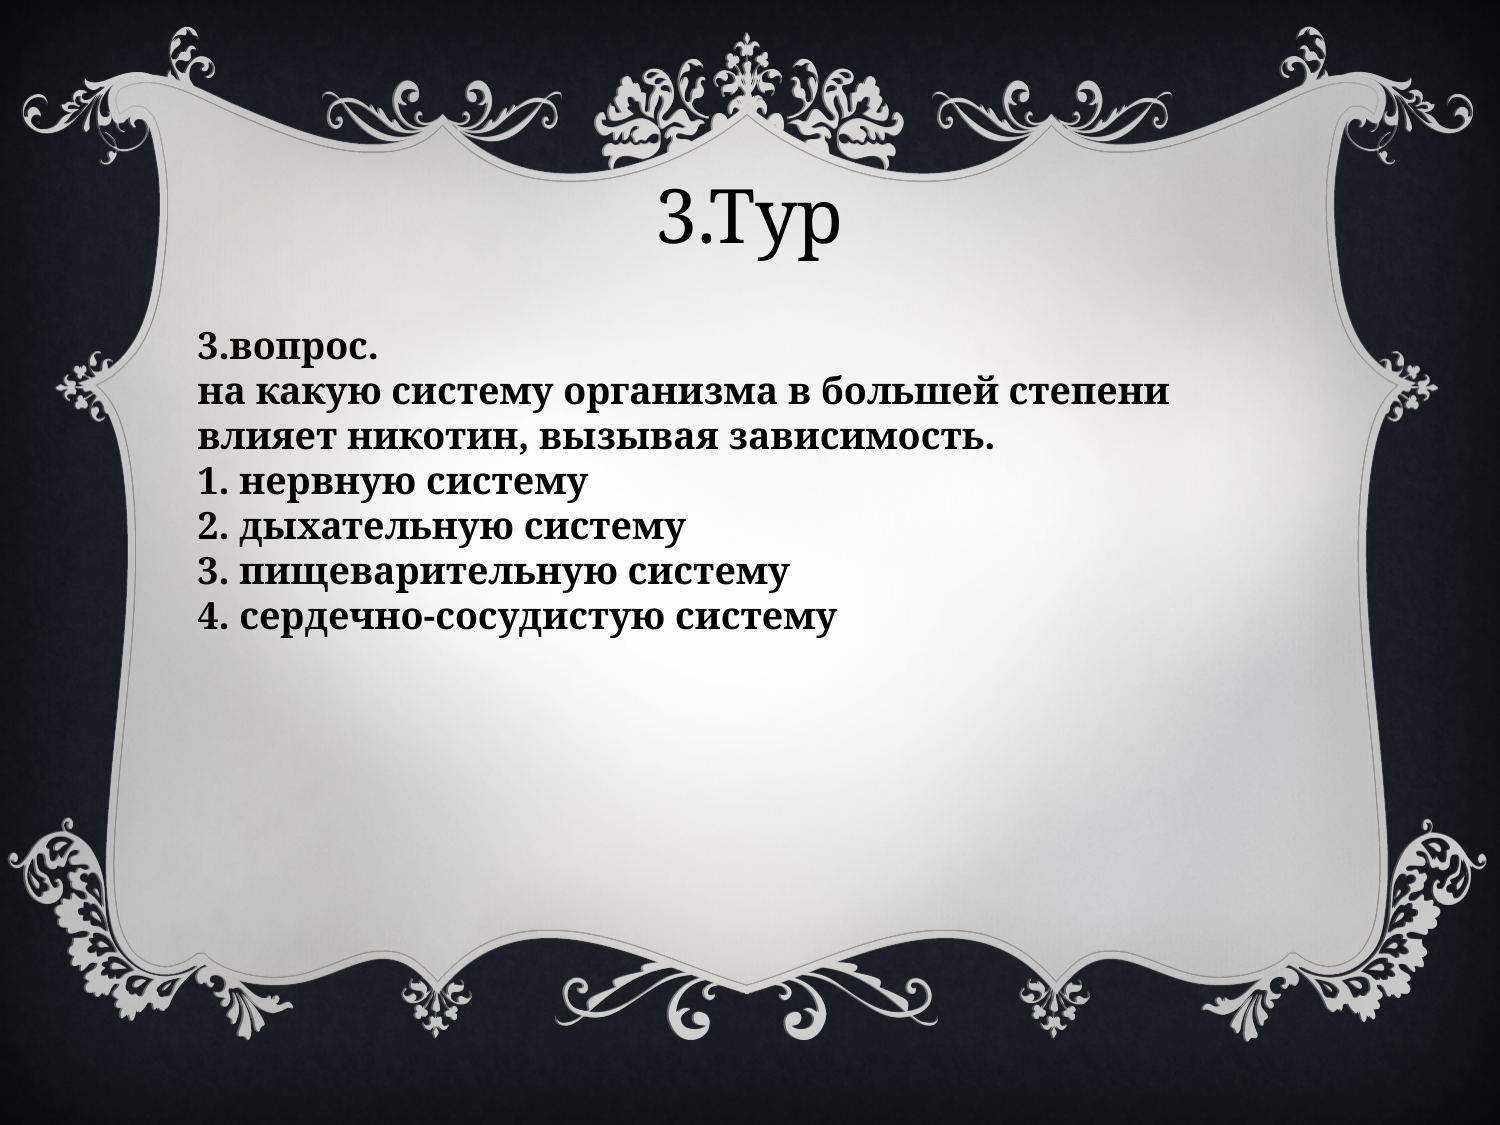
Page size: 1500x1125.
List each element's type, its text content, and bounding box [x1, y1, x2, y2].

picture [0, 0, 1500, 1125]
text_box 3.Тур [640, 160, 859, 266]
text_box 3.вопрос. на какую систему организма в большей степени влияет никотин, вызывая зависимость. 1. нервную систему 2. дыхательную систему 3. пищеварительную систему 4. сердечно-сосудистую систему [182, 314, 1329, 645]
